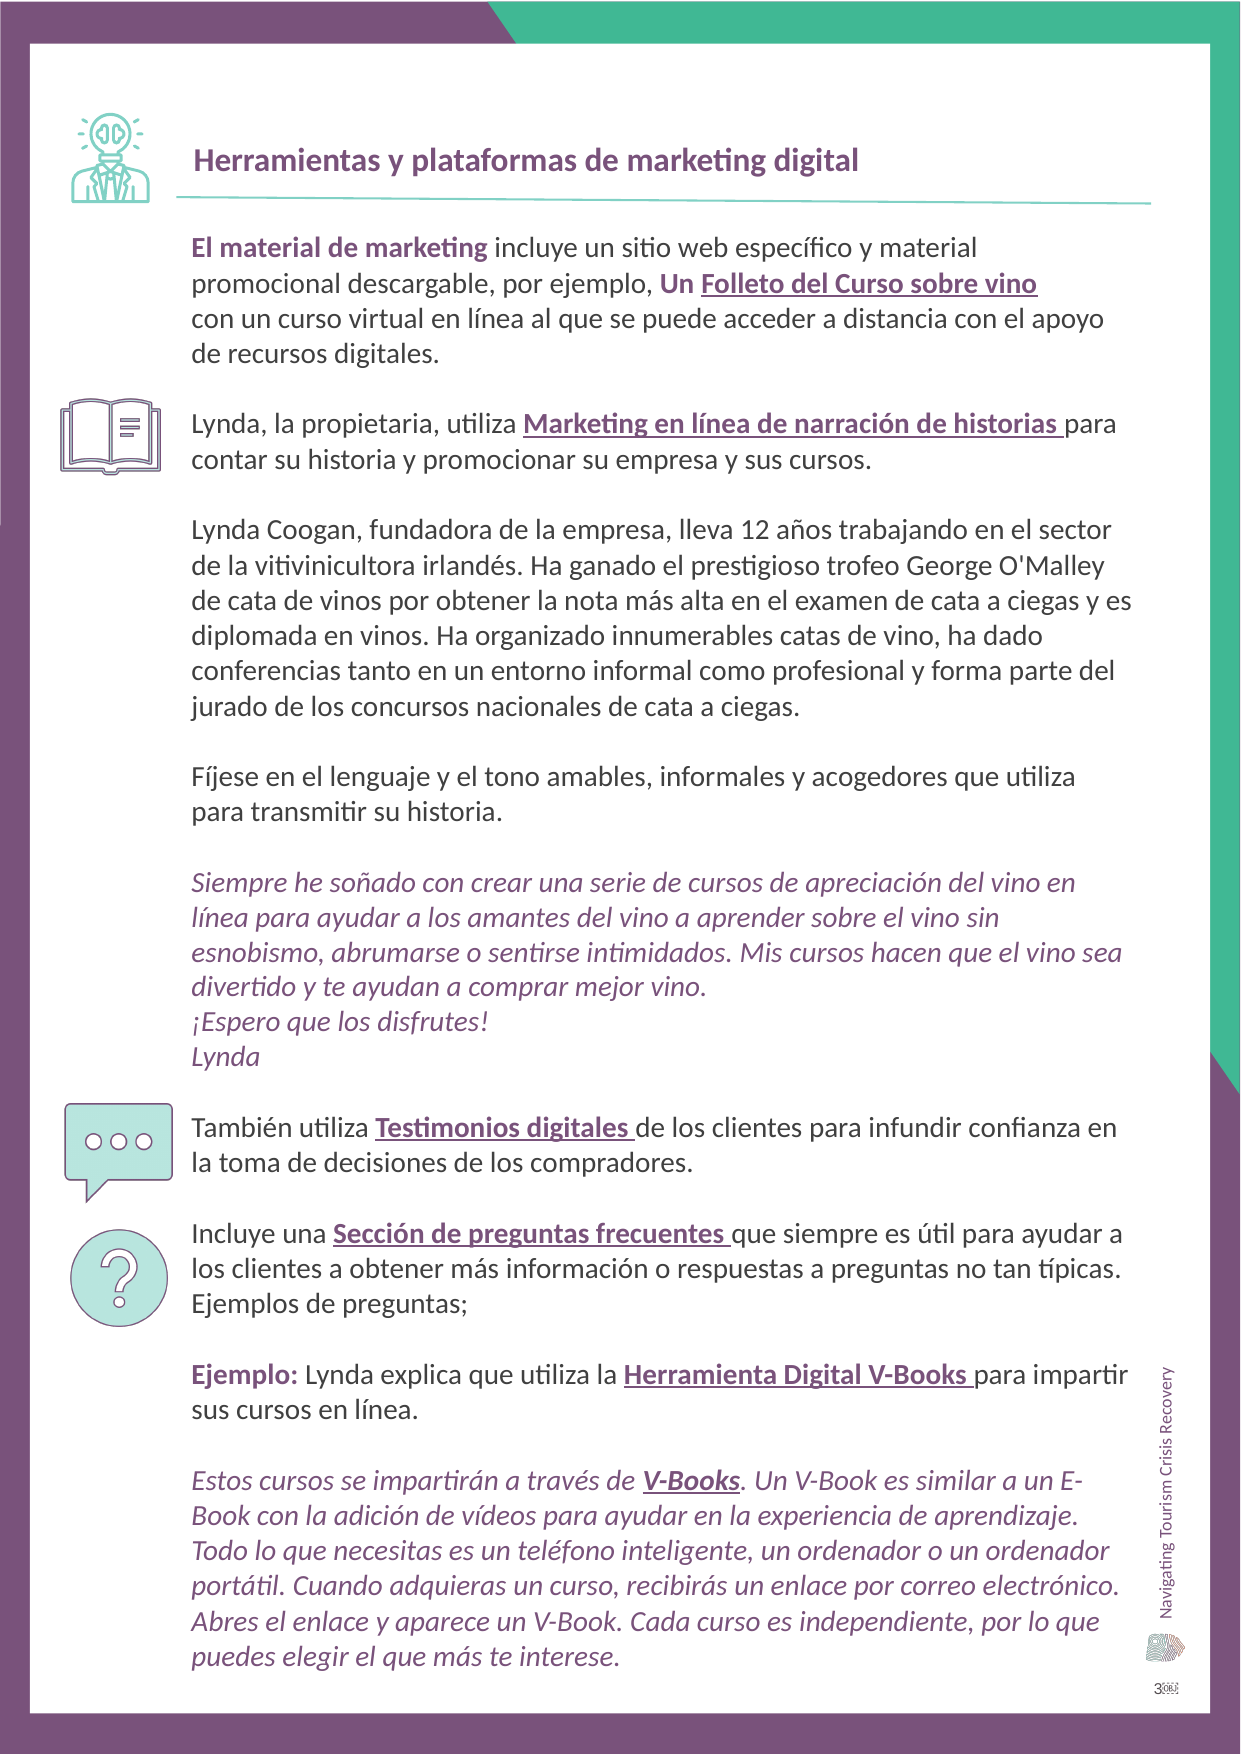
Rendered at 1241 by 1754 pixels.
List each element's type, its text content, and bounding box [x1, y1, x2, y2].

text_box Herramientas y plataformas de marketing digital [178, 127, 1162, 189]
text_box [71, 112, 150, 204]
picture [1142, 1631, 1189, 1667]
text_box El material de marketing incluye un sitio web específico y material promocional descargable, por ejemplo, Un Folleto del Curso sobre vino con un curso virtual en línea al que se puede acceder a distancia con el apoyo de recursos digitales. Lynda, la propietaria, utiliza Marketing en línea de narración de historias para contar su historia y promocionar su empresa y sus cursos. Lynda Coogan, fundadora de la empresa, lleva 12 años trabajando en el sector de la vitivinicultora irlandés. Ha ganado el prestigioso trofeo George O'Malley de cata de vinos por obtener la nota más alta en el examen de cata a ciegas y es diplomada en vinos. Ha organizado innumerables catas de vino, ha dado conferencias tanto en un entorno informal como profesional y forma parte del jurado de los concursos nacionales de cata a ciegas. Fíjese en el lenguaje y el tono amables, informales y acogedores que utiliza para transmitir su historia. Siempre he soñado con crear una serie de cursos de apreciación del vino en línea para ayudar a los amantes del vino a aprender sobre el vino sin esnobismo, abrumarse o sentirse intimidados. Mis cursos hacen que el vino sea divertido y te ayudan a comprar mejor vino. ¡Espero que los disfrutes! Lynda También utiliza Testimonios digitales de los clientes para infundir confianza en la toma de decisiones de los compradores. Incluye una Sección de preguntas frecuentes que siempre es útil para ayudar a los clientes a obtener más información o respuestas a preguntas no tan típicas. Ejemplos de preguntas; Ejemplo: Lynda explica que utiliza la Herramienta Digital V-Books para impartir sus cursos en línea. Estos cursos se impartirán a través de V-Books. Un V-Book es similar a un E-Book con la adición de vídeos para ayudar en la experiencia de aprendizaje. Todo lo que necesitas es un teléfono inteligente, un ordenador o un ordenador portátil. Cuando adquieras un curso, recibirás un enlace por correo electrónico. Abres el enlace y aparece un V-Book. Cada curso es independiente, por lo que puedes elegir el que más te interese. [176, 220, 1149, 775]
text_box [176, 196, 1152, 204]
picture [43, 1077, 194, 1339]
picture [51, 379, 170, 499]
